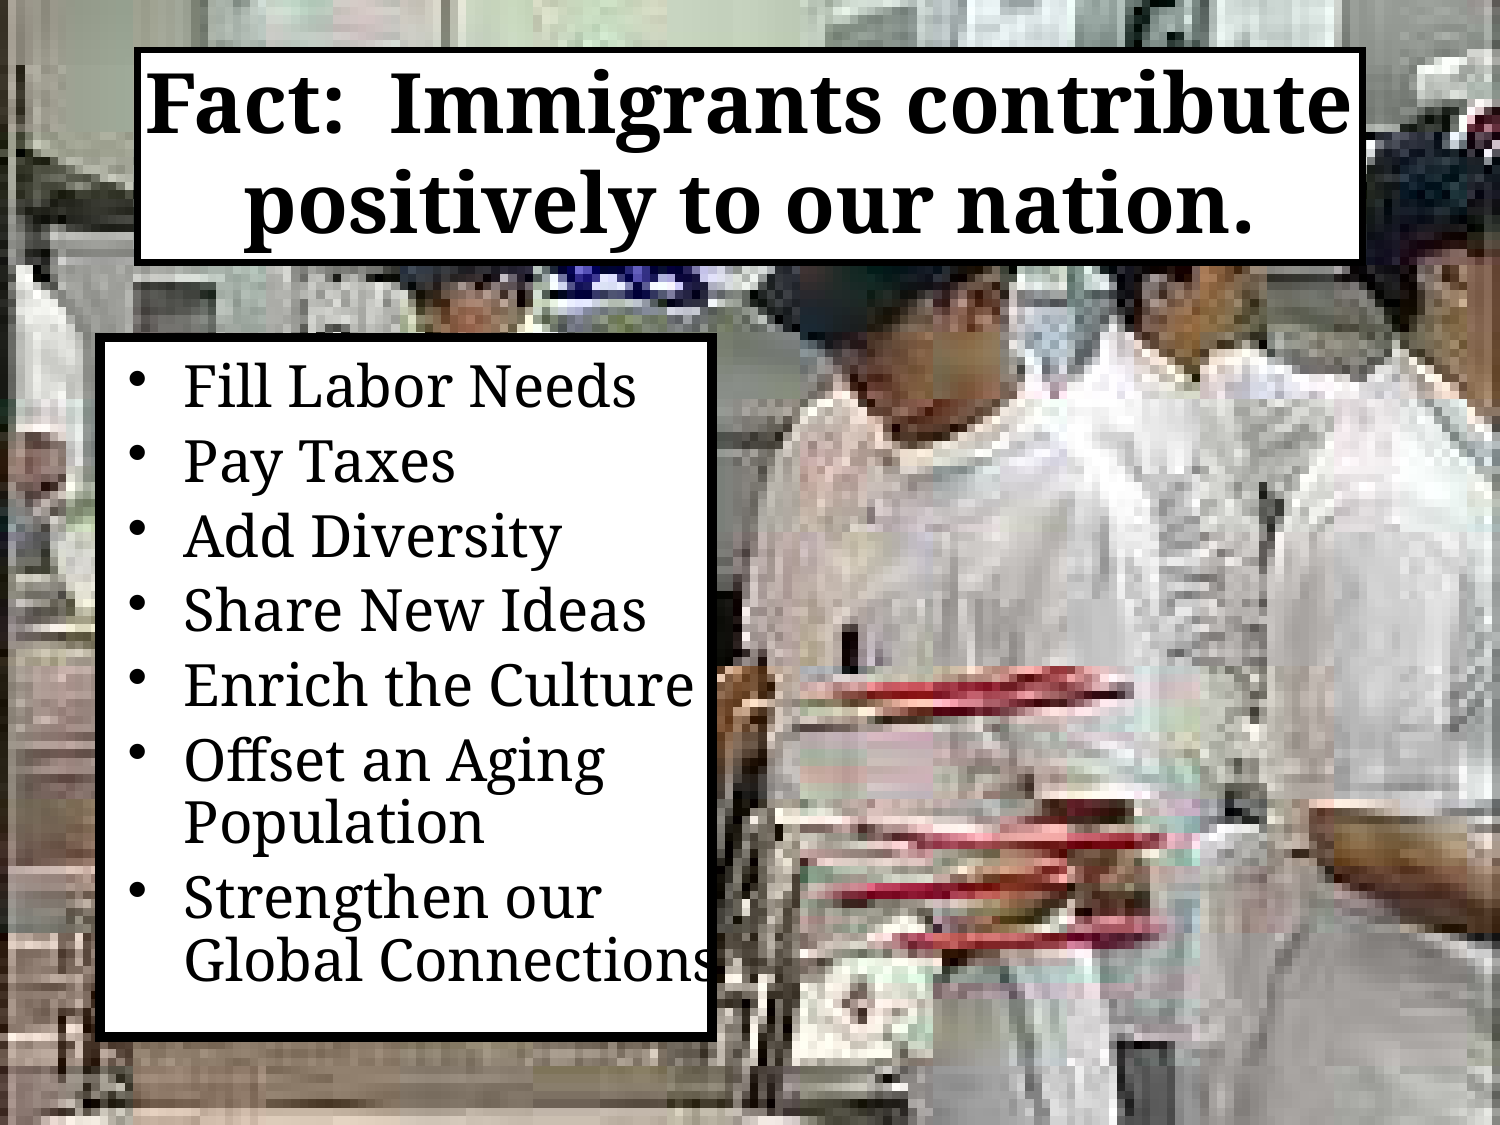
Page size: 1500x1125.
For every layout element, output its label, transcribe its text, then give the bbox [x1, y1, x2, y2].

list Fill Labor Needs Pay Taxes Add Diversity Share New Ideas Enrich the Culture Offset an Aging Population Strengthen our Global Connections [112, 349, 738, 1051]
text_box [99, 337, 713, 1038]
text_box [137, 251, 1363, 263]
picture [0, 0, 1500, 1125]
title Fact: Immigrants contribute positively to our nation. [112, 49, 1388, 251]
